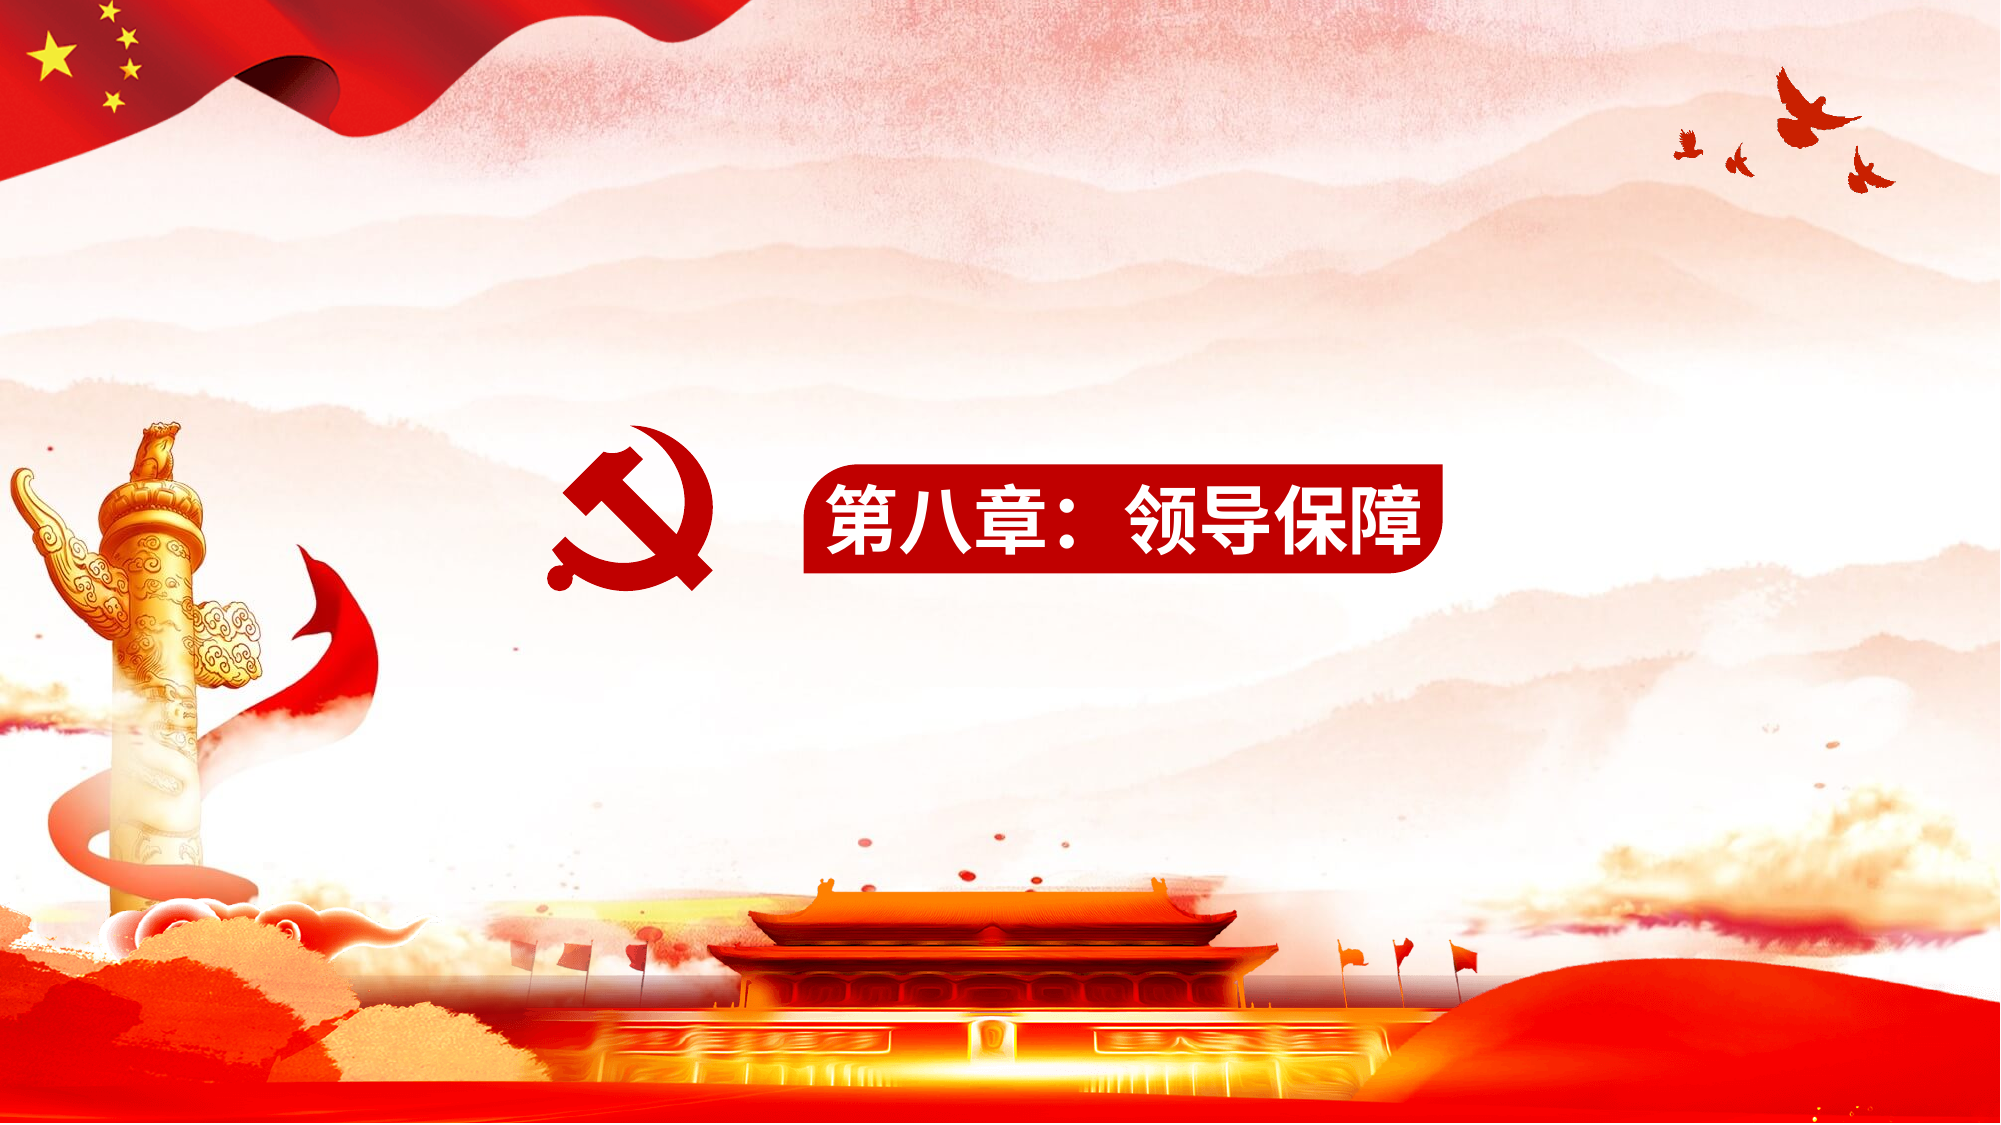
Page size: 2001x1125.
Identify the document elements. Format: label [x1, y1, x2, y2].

picture [0, 0, 2001, 1125]
text_box [750, 444, 1496, 594]
